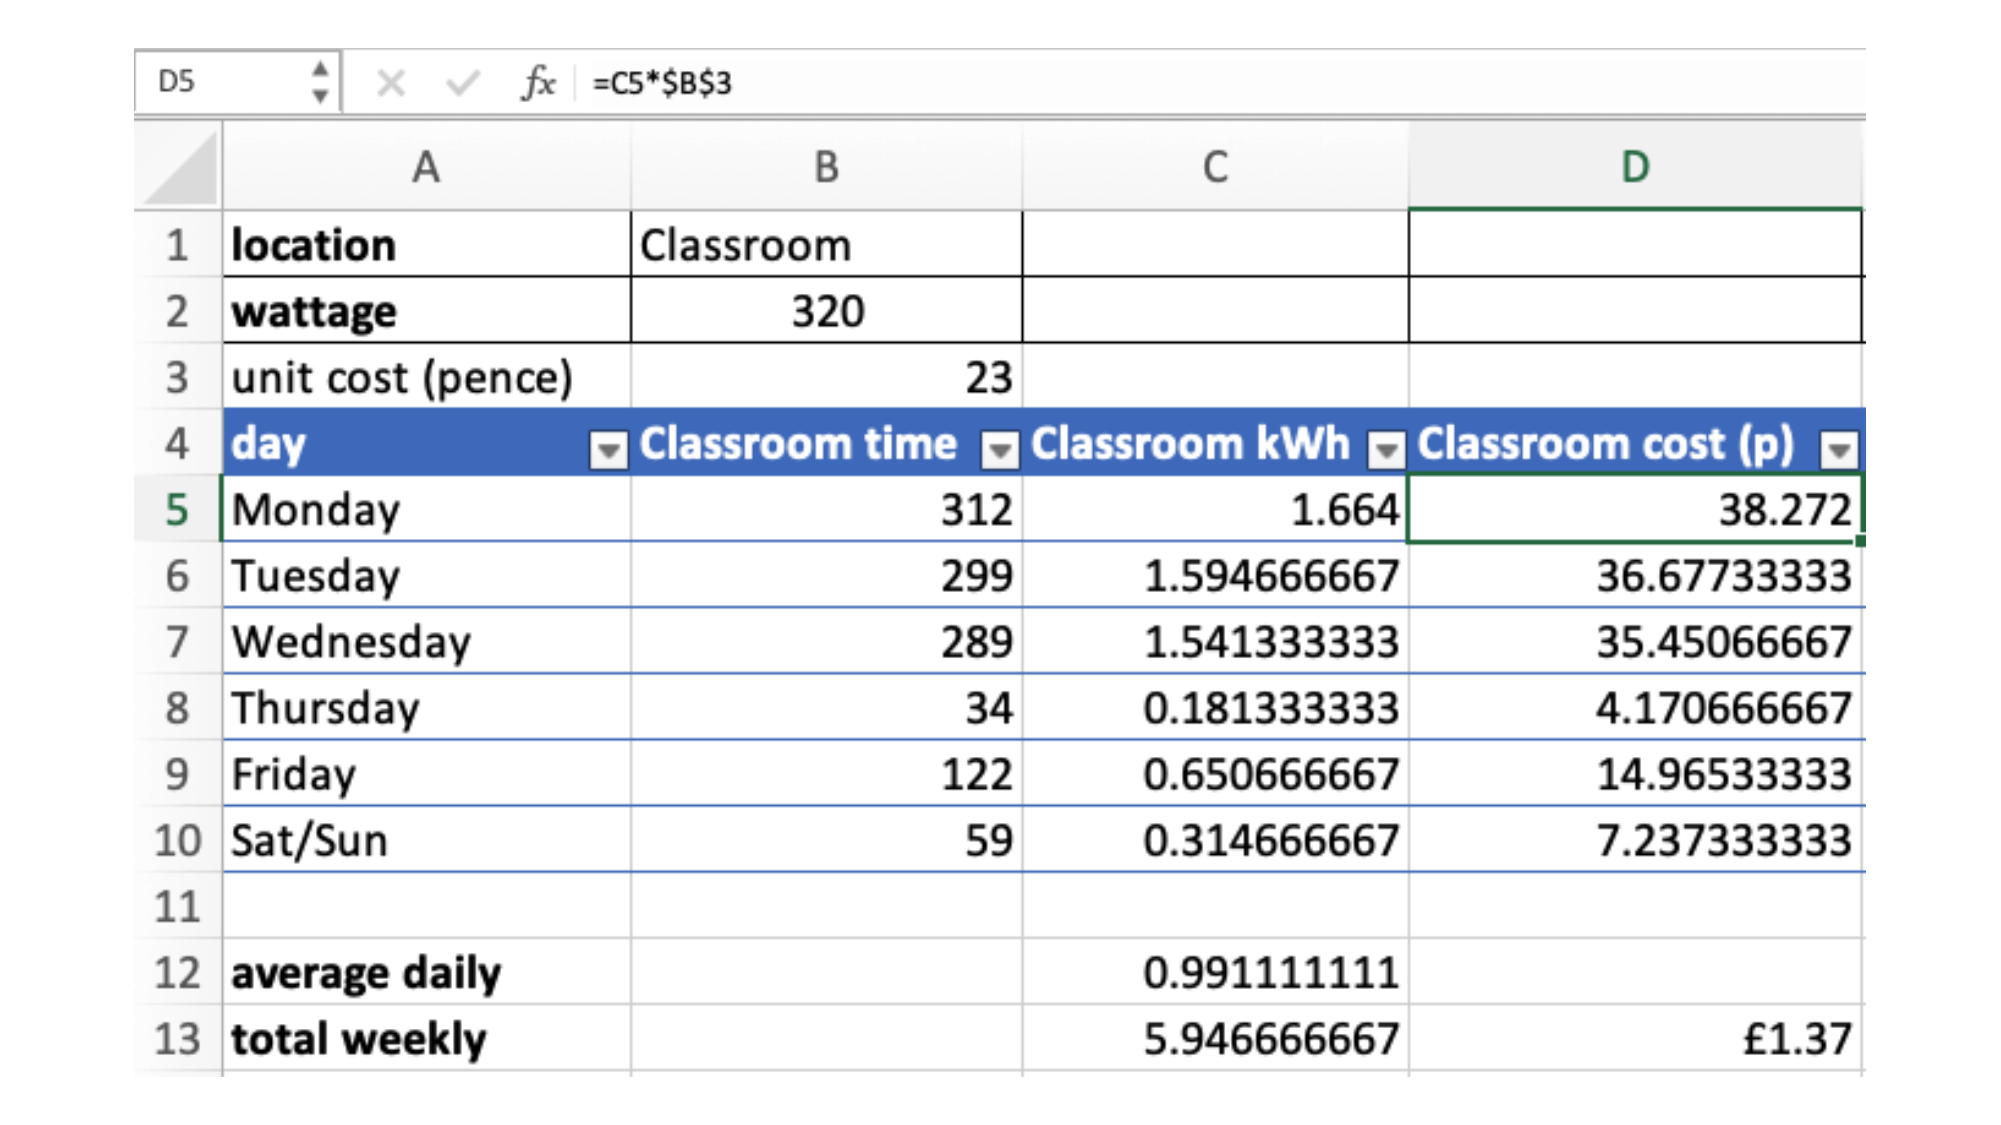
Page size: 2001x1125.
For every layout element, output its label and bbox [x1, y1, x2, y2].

picture [134, 48, 1866, 1077]
